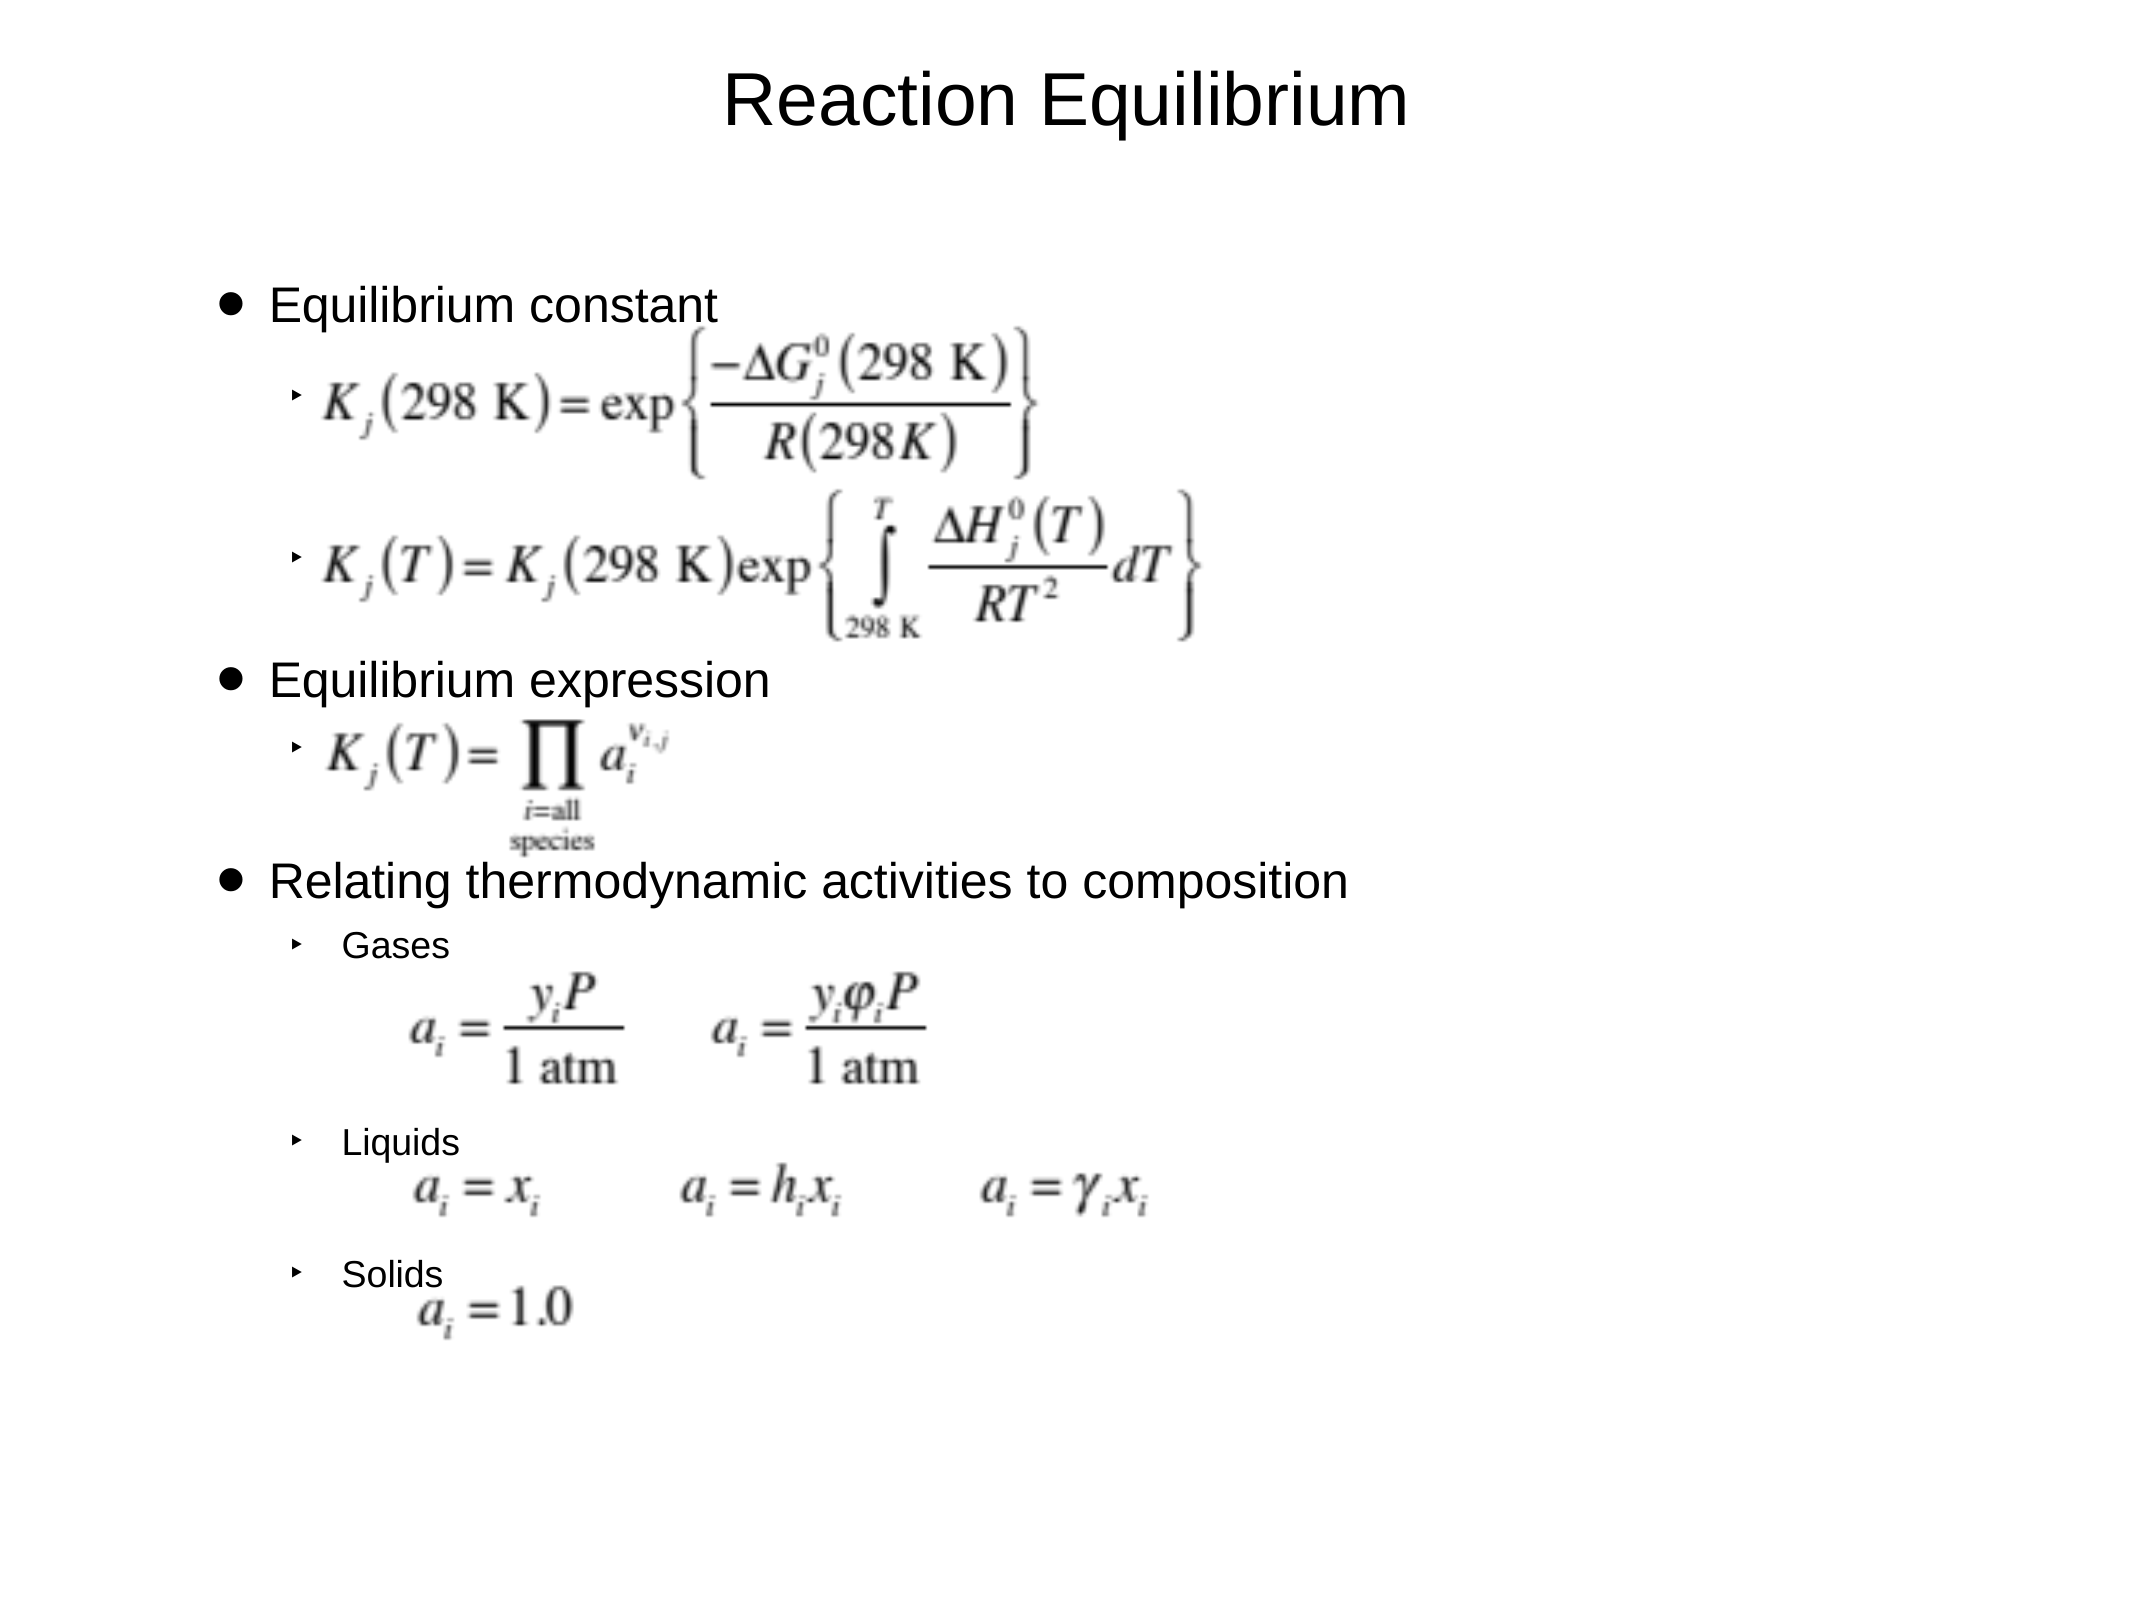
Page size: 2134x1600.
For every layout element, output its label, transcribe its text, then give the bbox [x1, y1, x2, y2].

list Equilibrium constant Equilibrium expression Relating thermodynamic activities to composition Gases Liquids Solids [208, 264, 1925, 1463]
picture [403, 960, 629, 1092]
picture [408, 1153, 548, 1222]
picture [412, 1276, 578, 1345]
picture [674, 1153, 849, 1222]
title Reaction Equilibrium [208, 41, 1925, 250]
picture [705, 960, 931, 1092]
picture [320, 707, 680, 865]
picture [974, 1153, 1153, 1222]
picture [316, 318, 1208, 647]
